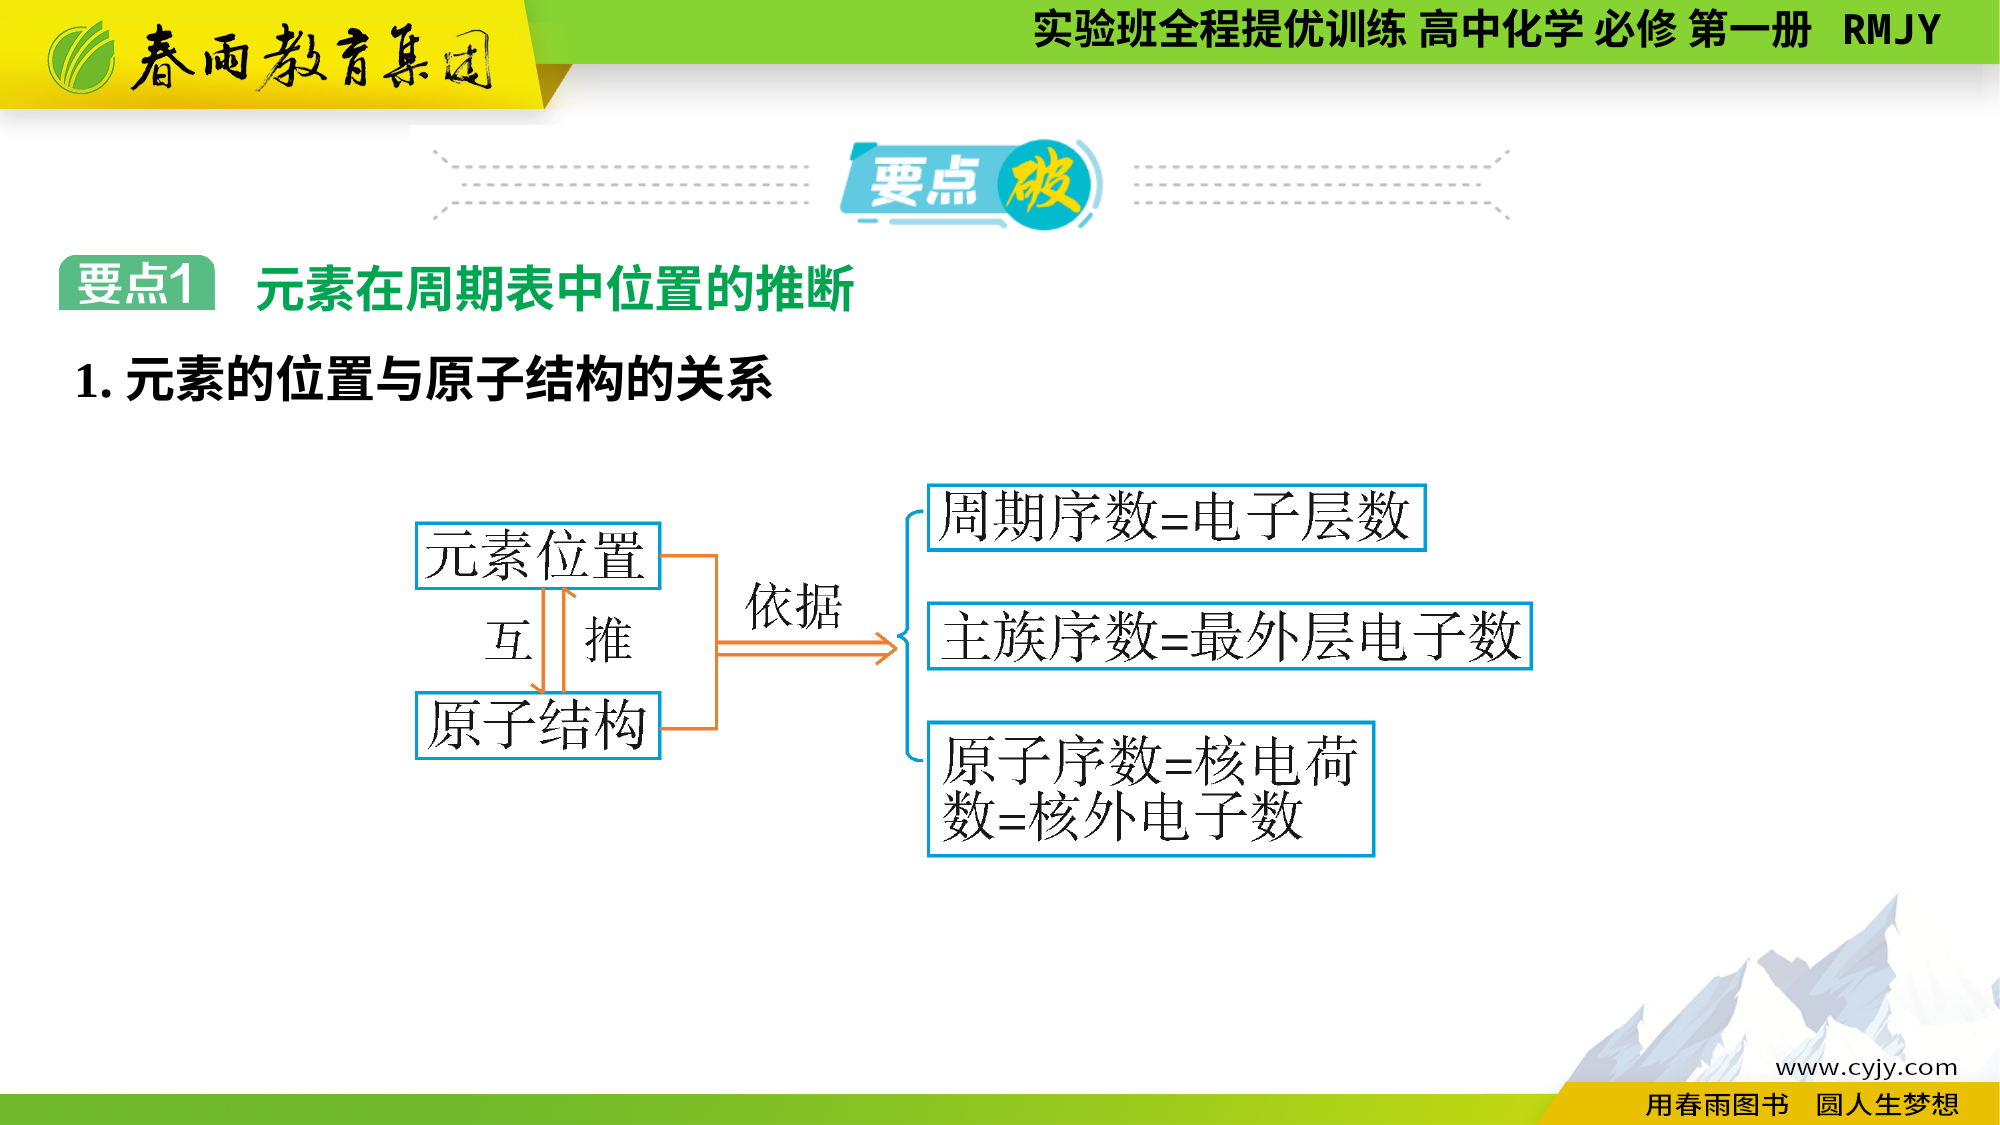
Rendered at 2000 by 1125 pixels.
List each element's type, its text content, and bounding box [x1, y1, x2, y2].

list 元素在周期表中位置的推断 1.元素的位置与原子结构的关系 [59, 219, 1944, 406]
picture [0, 0, 2000, 1125]
